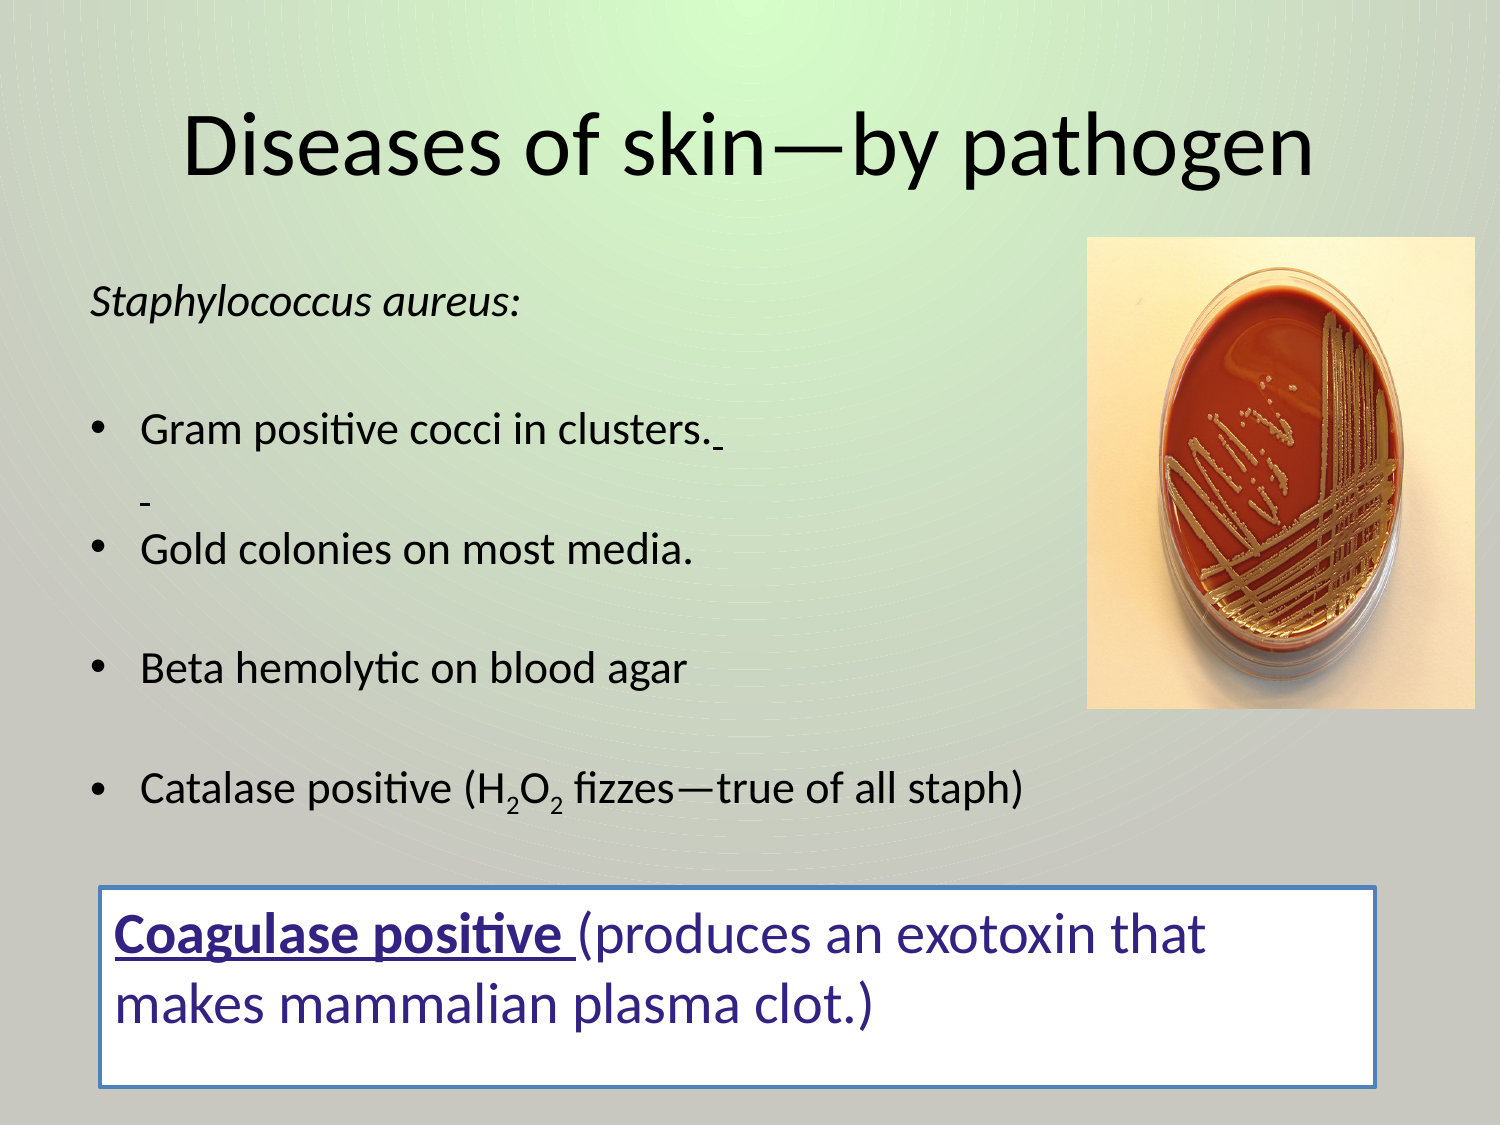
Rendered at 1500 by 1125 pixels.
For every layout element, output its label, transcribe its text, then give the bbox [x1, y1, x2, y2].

title Diseases of skin—by pathogen [75, 45, 1425, 233]
list Staphylococcus aureus: Gram positive cocci in clusters. Gold colonies on most media. Beta hemolytic on blood agar Catalase positive (H2O2 fizzes—true of all staph) [75, 262, 1063, 900]
text_box Coagulase positive (produces an exotoxin that makes mammalian plasma clot.) [98, 885, 1377, 1089]
picture [1087, 237, 1476, 709]
